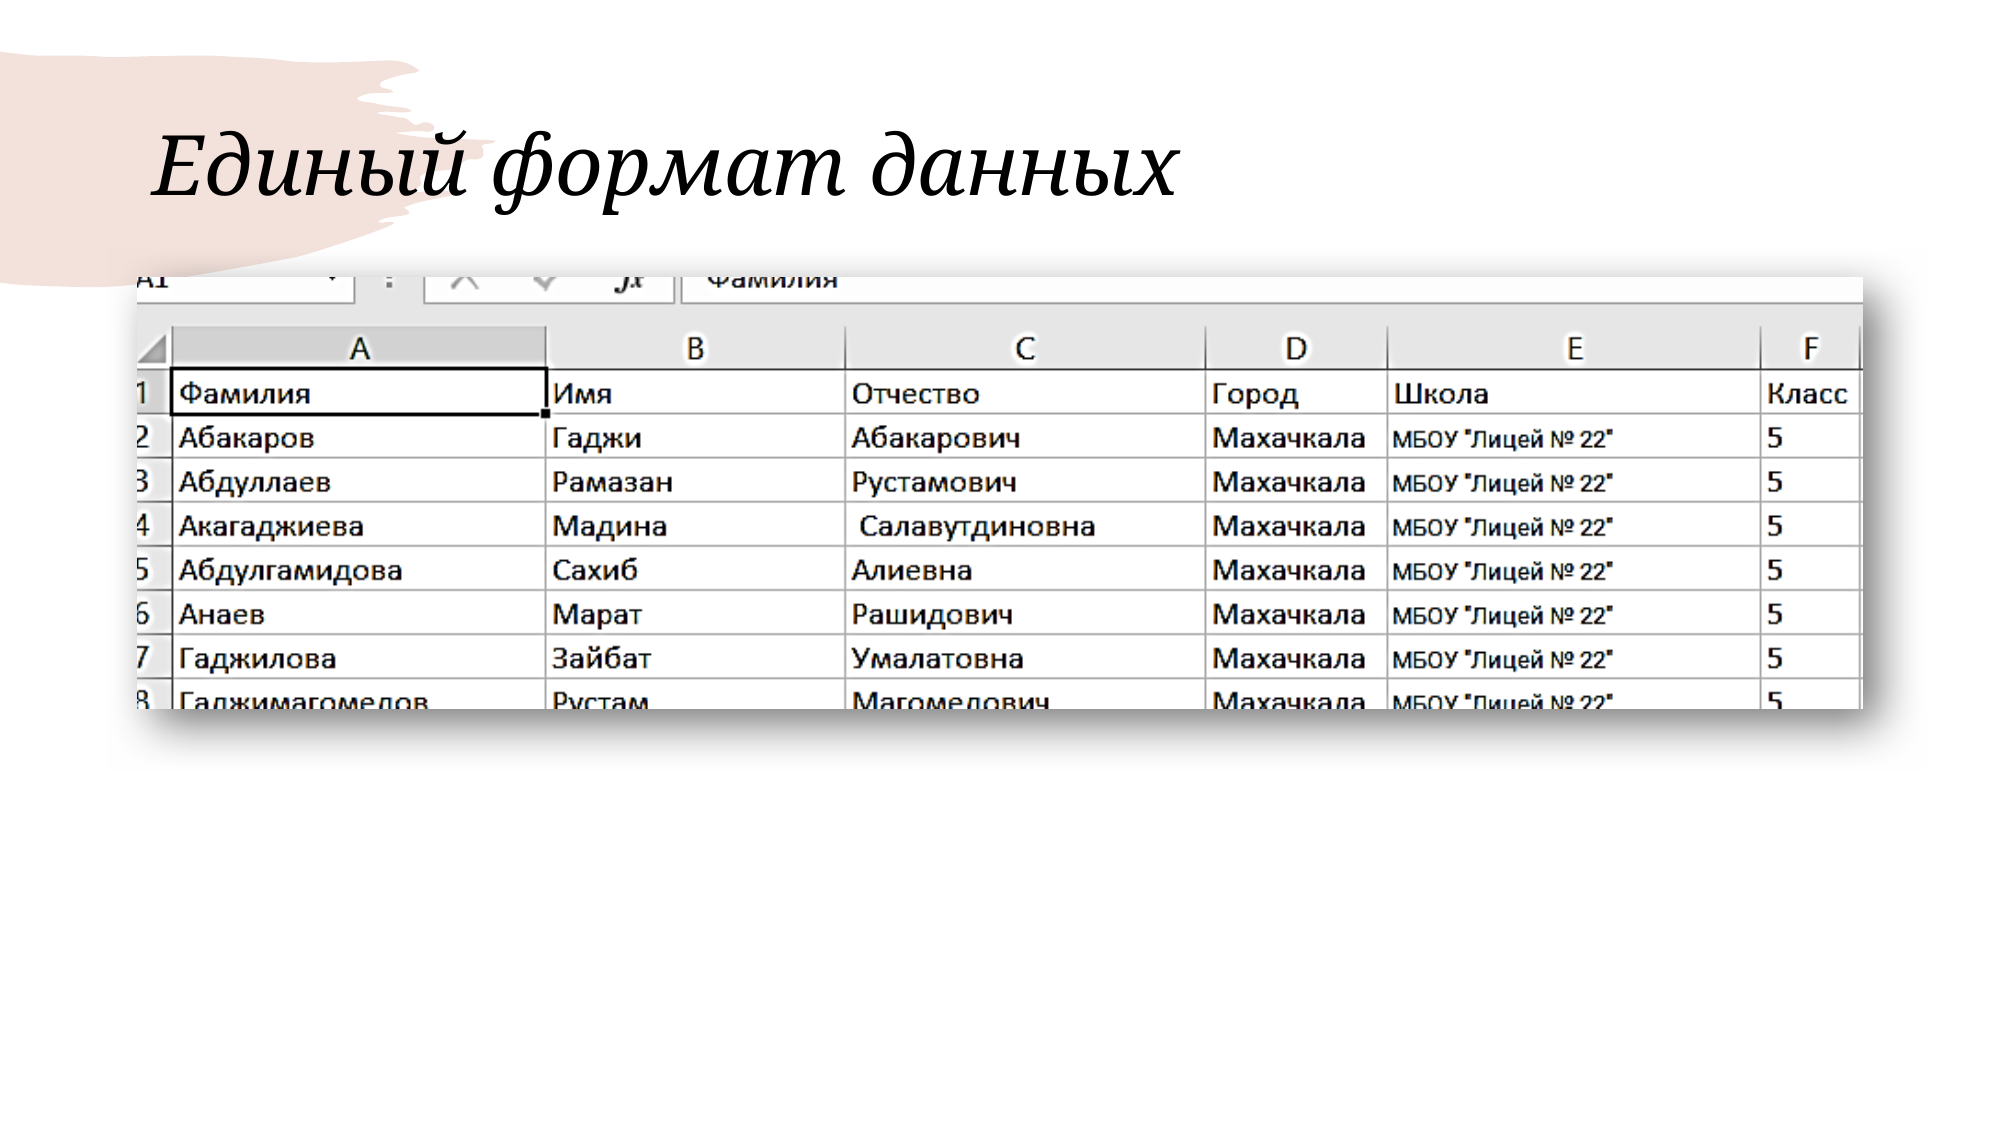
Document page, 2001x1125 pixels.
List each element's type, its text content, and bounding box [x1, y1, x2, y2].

picture [137, 277, 1863, 710]
title Единый формат данных [137, 59, 1863, 277]
